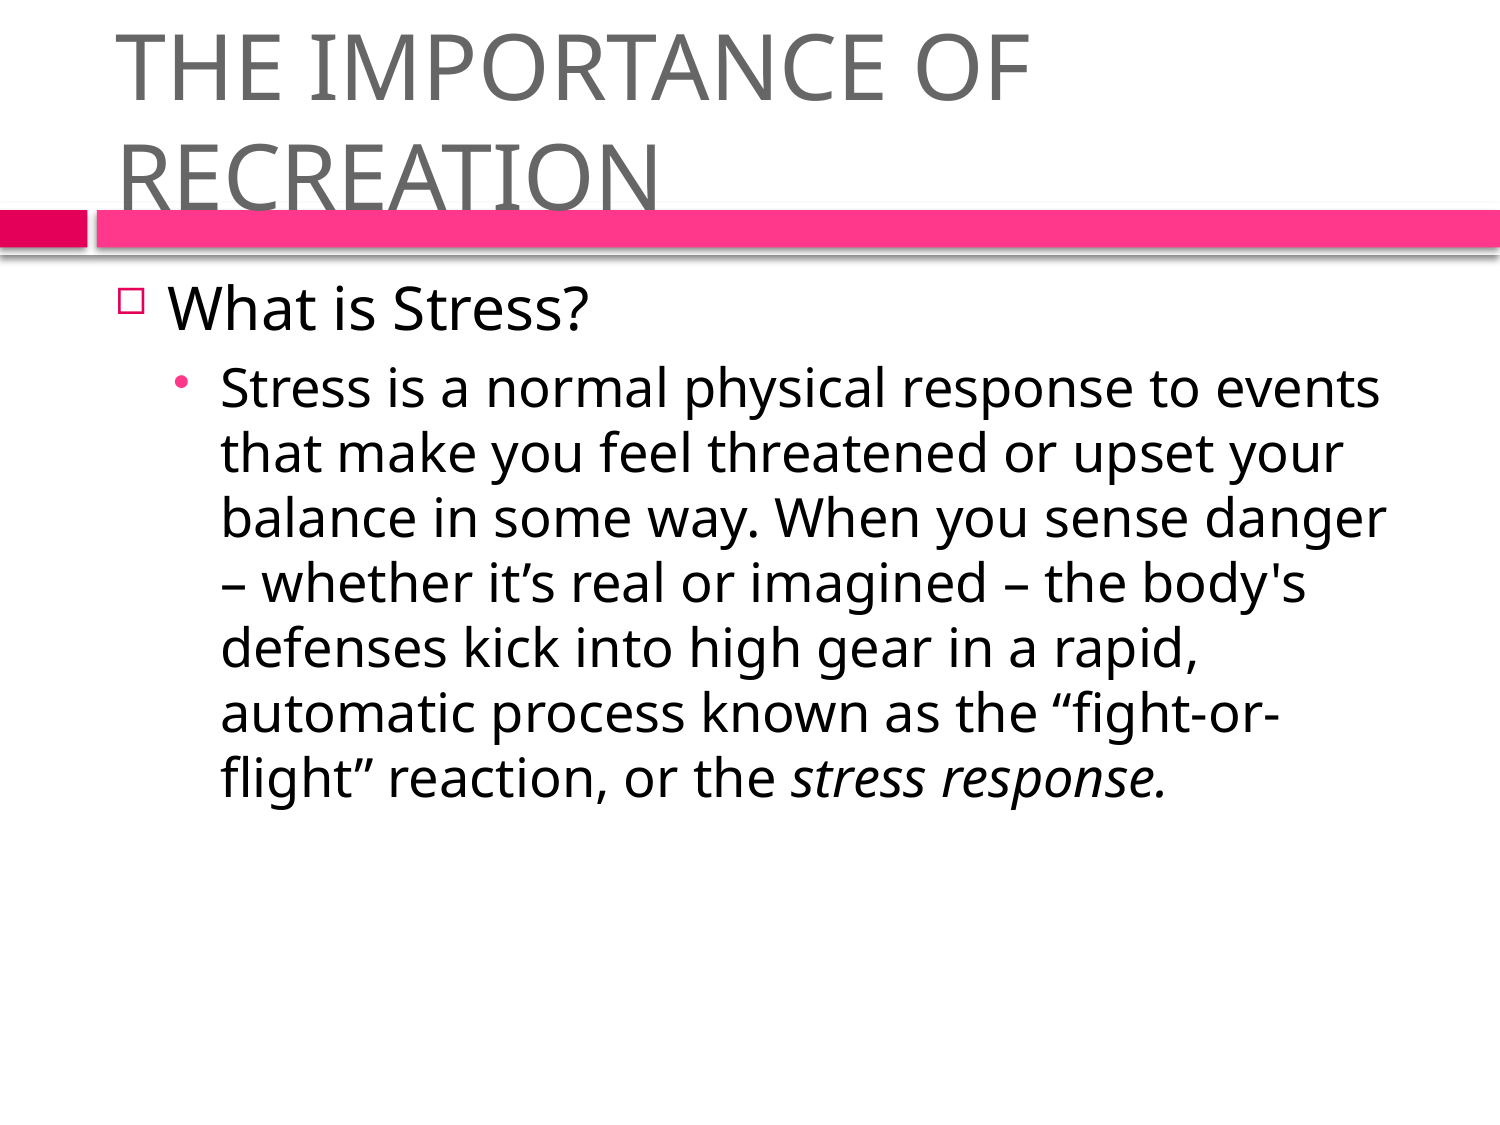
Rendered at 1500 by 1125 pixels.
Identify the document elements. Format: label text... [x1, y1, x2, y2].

list What is Stress? Stress is a normal physical response to events that make you feel threatened or upset your balance in some way. When you sense danger – whether it’s real or imagined – the body's defenses kick into high gear in a rapid, automatic process known as the “fight-or-flight” reaction, or the stress response. [100, 262, 1438, 1000]
title THE IMPORTANCE OF RECREATION [100, 37, 1438, 200]
